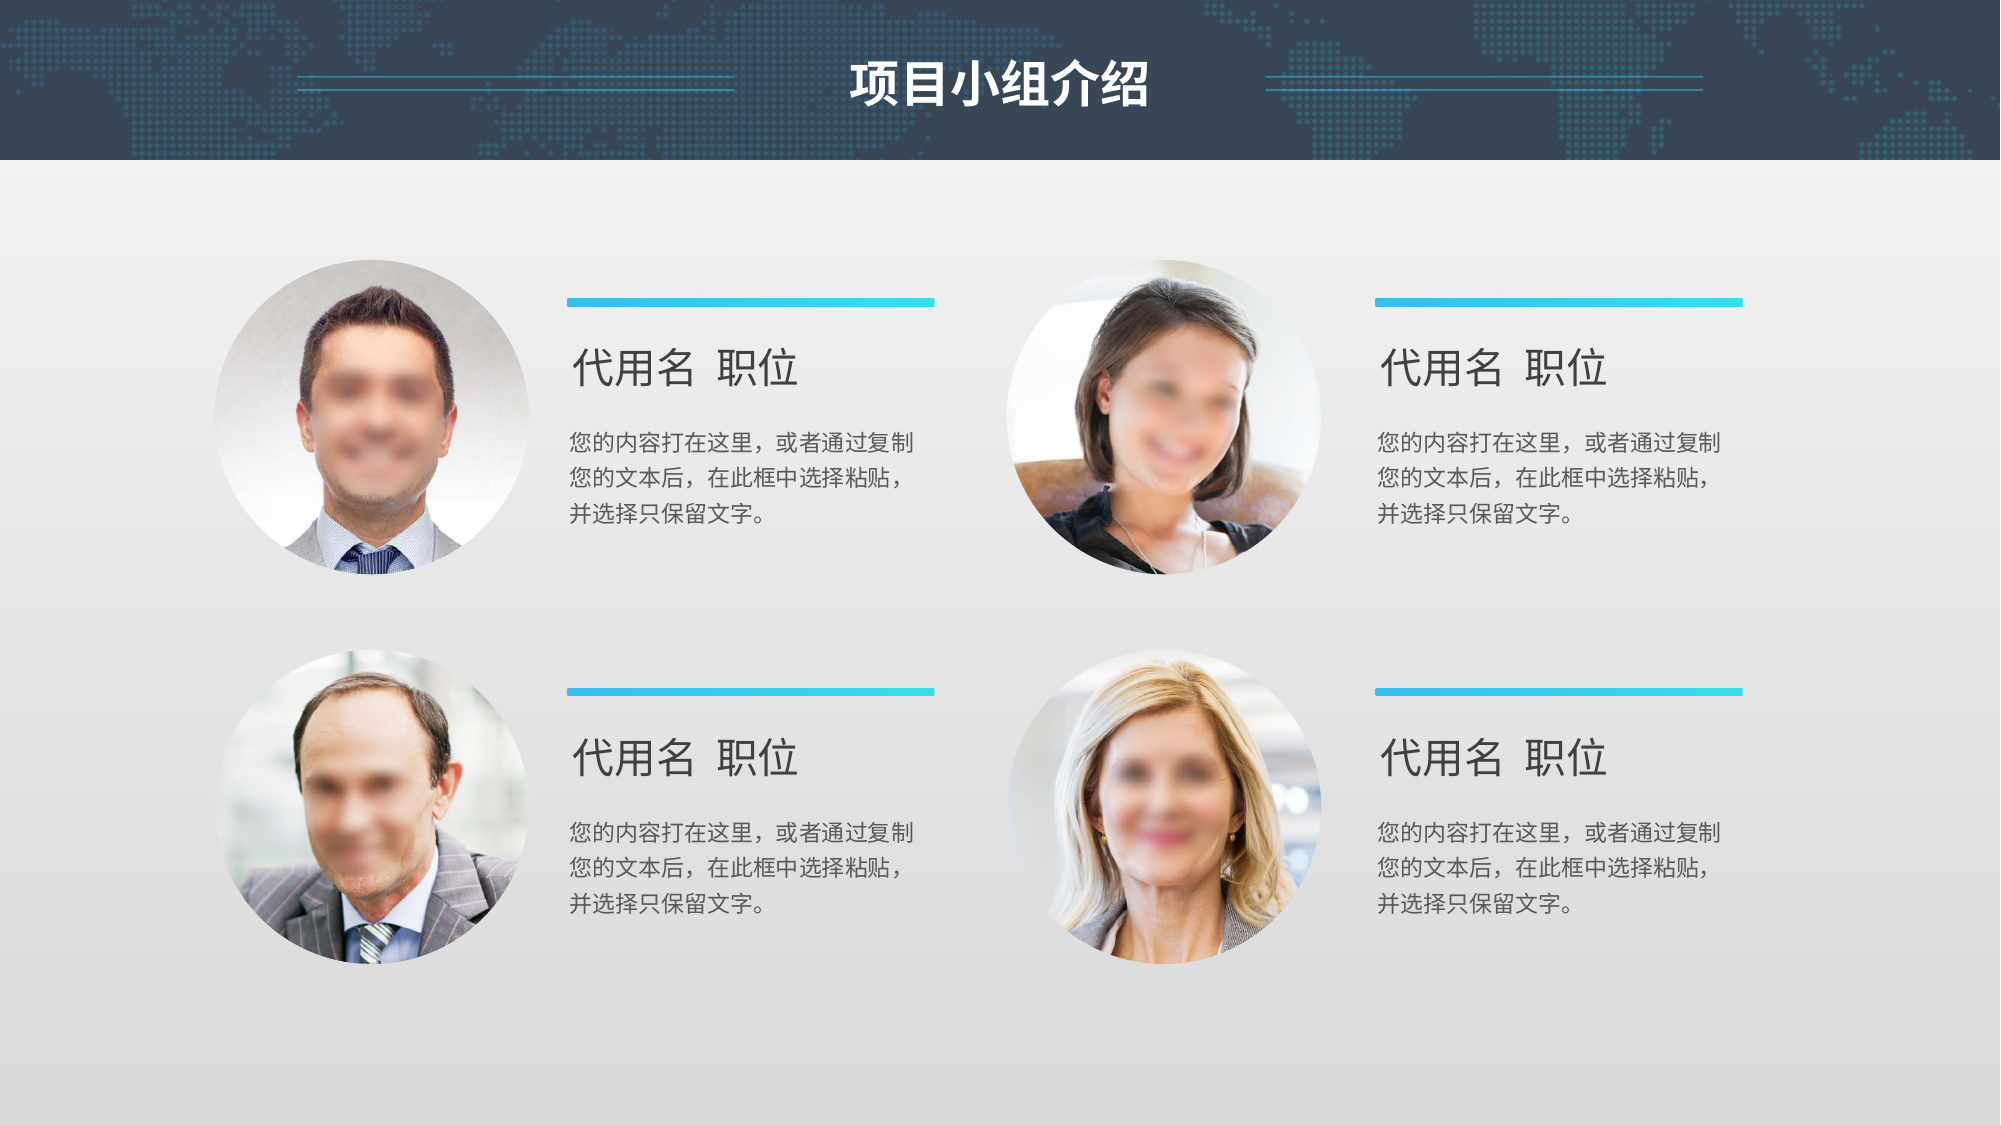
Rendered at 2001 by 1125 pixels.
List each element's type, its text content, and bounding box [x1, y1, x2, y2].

text_box 项目小组介绍 [835, 98, 1165, 121]
text_box [212, 257, 532, 577]
text_box 项目小组介绍 [835, 45, 1165, 75]
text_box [1362, 298, 1743, 536]
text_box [554, 688, 935, 926]
text_box [1004, 647, 1324, 967]
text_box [1362, 688, 1743, 926]
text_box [296, 76, 1704, 91]
text_box [1004, 257, 1324, 577]
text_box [554, 298, 935, 536]
text_box [212, 647, 532, 967]
picture [0, 0, 2000, 161]
